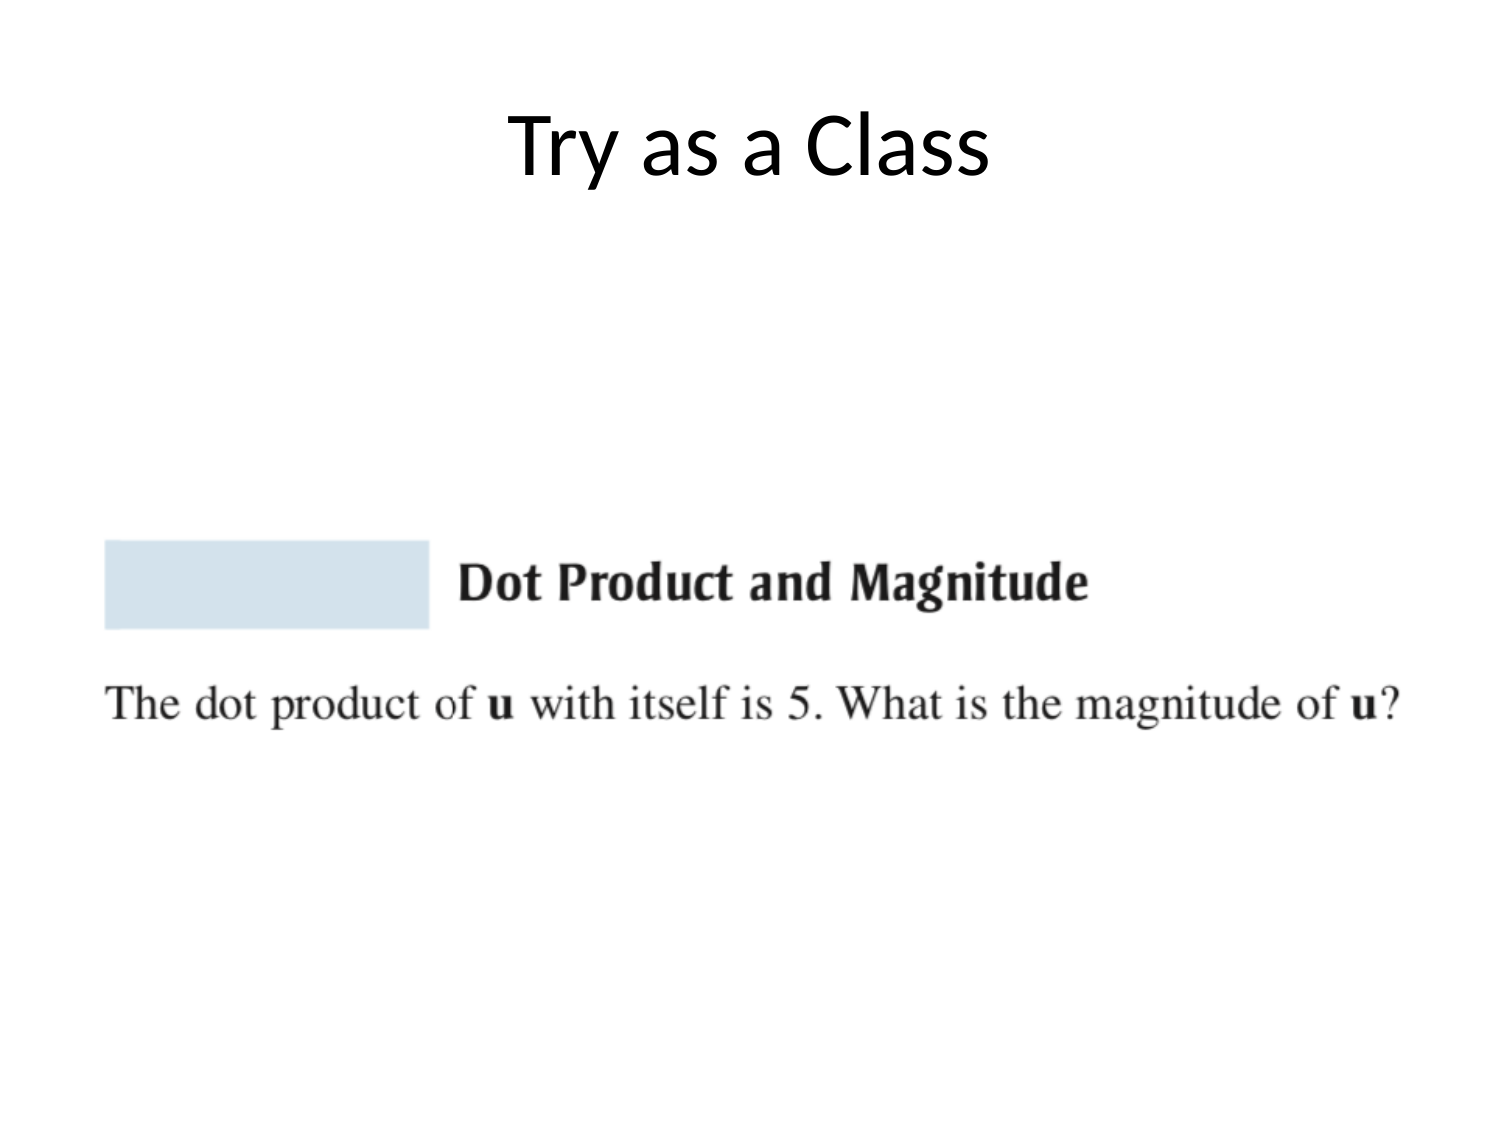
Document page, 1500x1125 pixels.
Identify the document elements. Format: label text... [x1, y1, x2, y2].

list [74, 262, 1426, 1006]
title Try as a Class [75, 45, 1425, 233]
